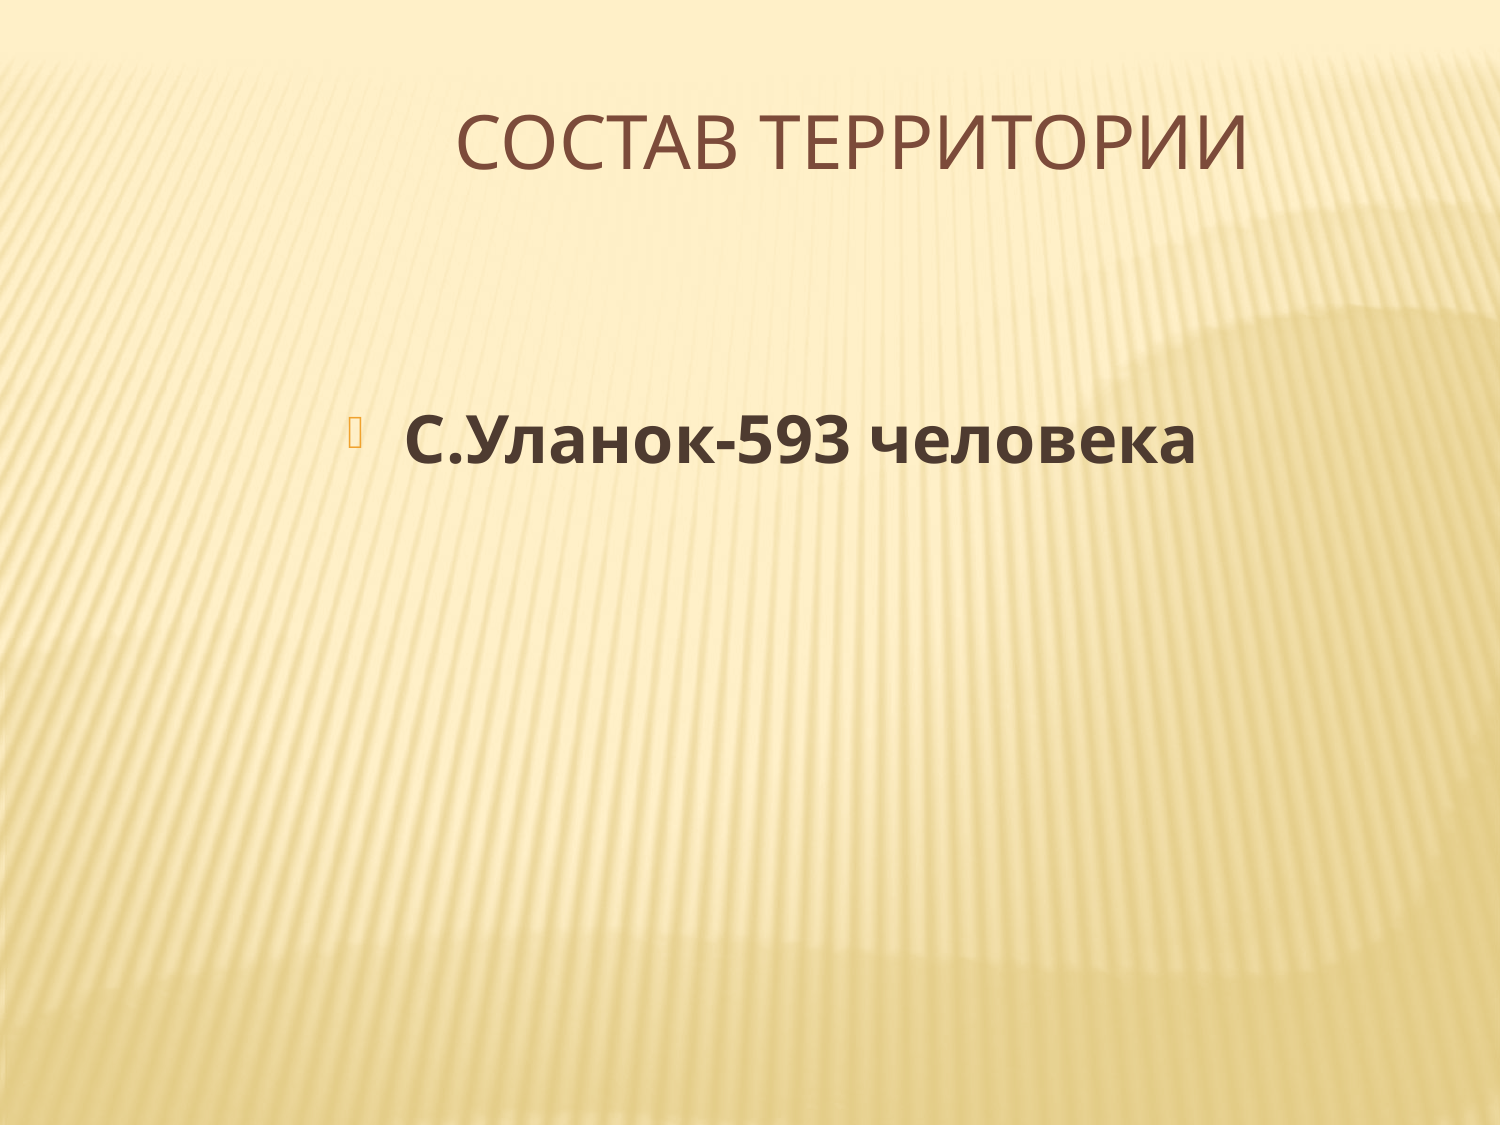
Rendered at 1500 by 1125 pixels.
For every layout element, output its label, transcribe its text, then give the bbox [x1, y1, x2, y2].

list С.Уланок-593 человека [210, 398, 1336, 762]
title СОСТАВ ТЕРРИТОРИИ [225, 45, 1500, 234]
